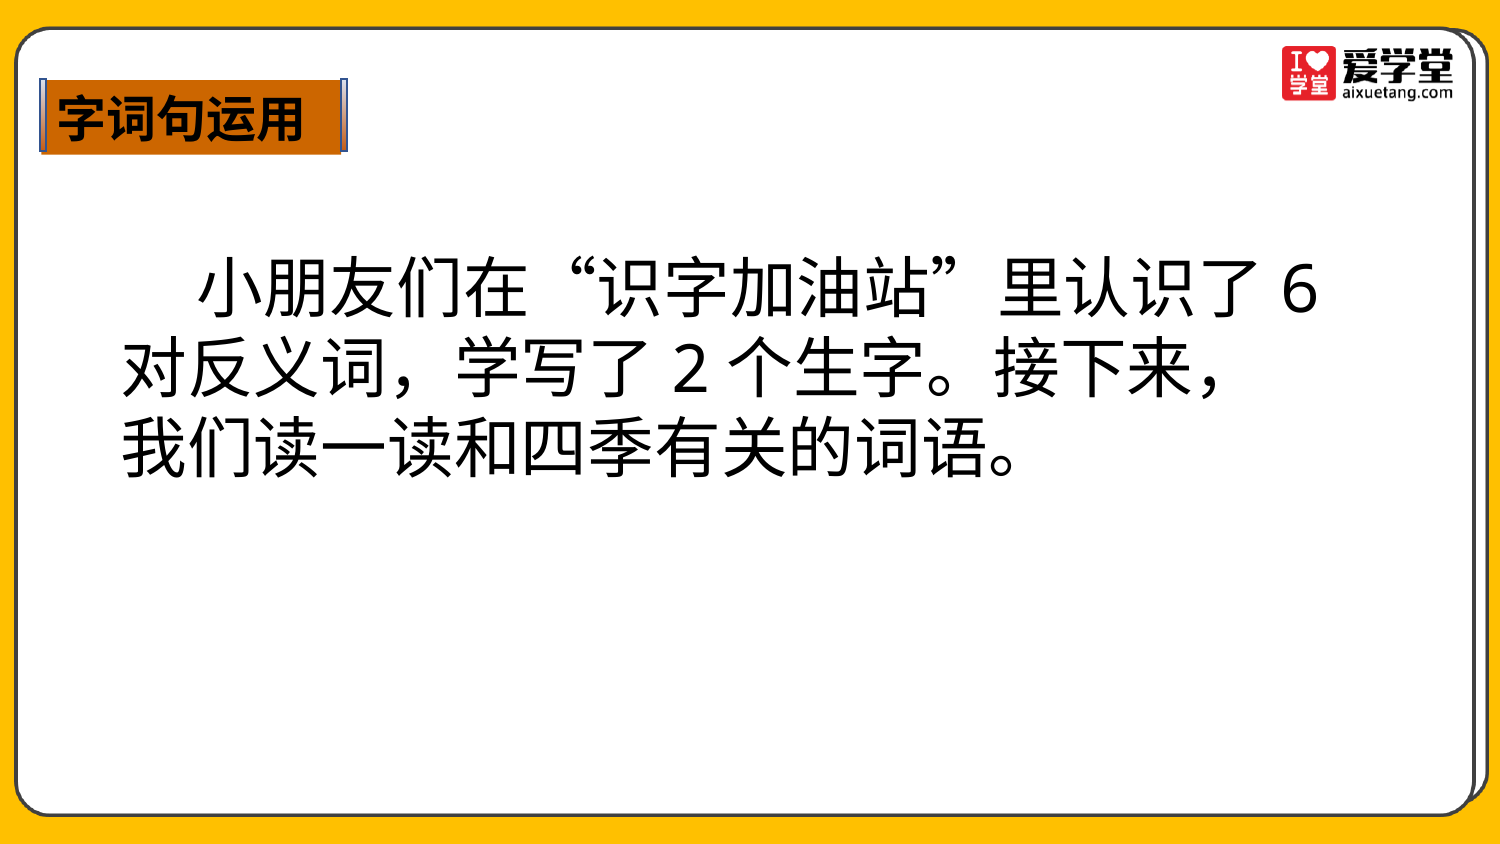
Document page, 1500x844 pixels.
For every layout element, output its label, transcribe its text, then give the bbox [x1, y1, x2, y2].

picture [0, 0, 1500, 844]
text_box 字词句运用 [41, 80, 342, 155]
text_box 小朋友们在“识字加油站”里认识了6对反义词，学写了2个生字。接下来，我们读一读和四季有关的词语。 [112, 241, 1334, 491]
text_box [39, 78, 47, 152]
text_box [340, 78, 348, 152]
